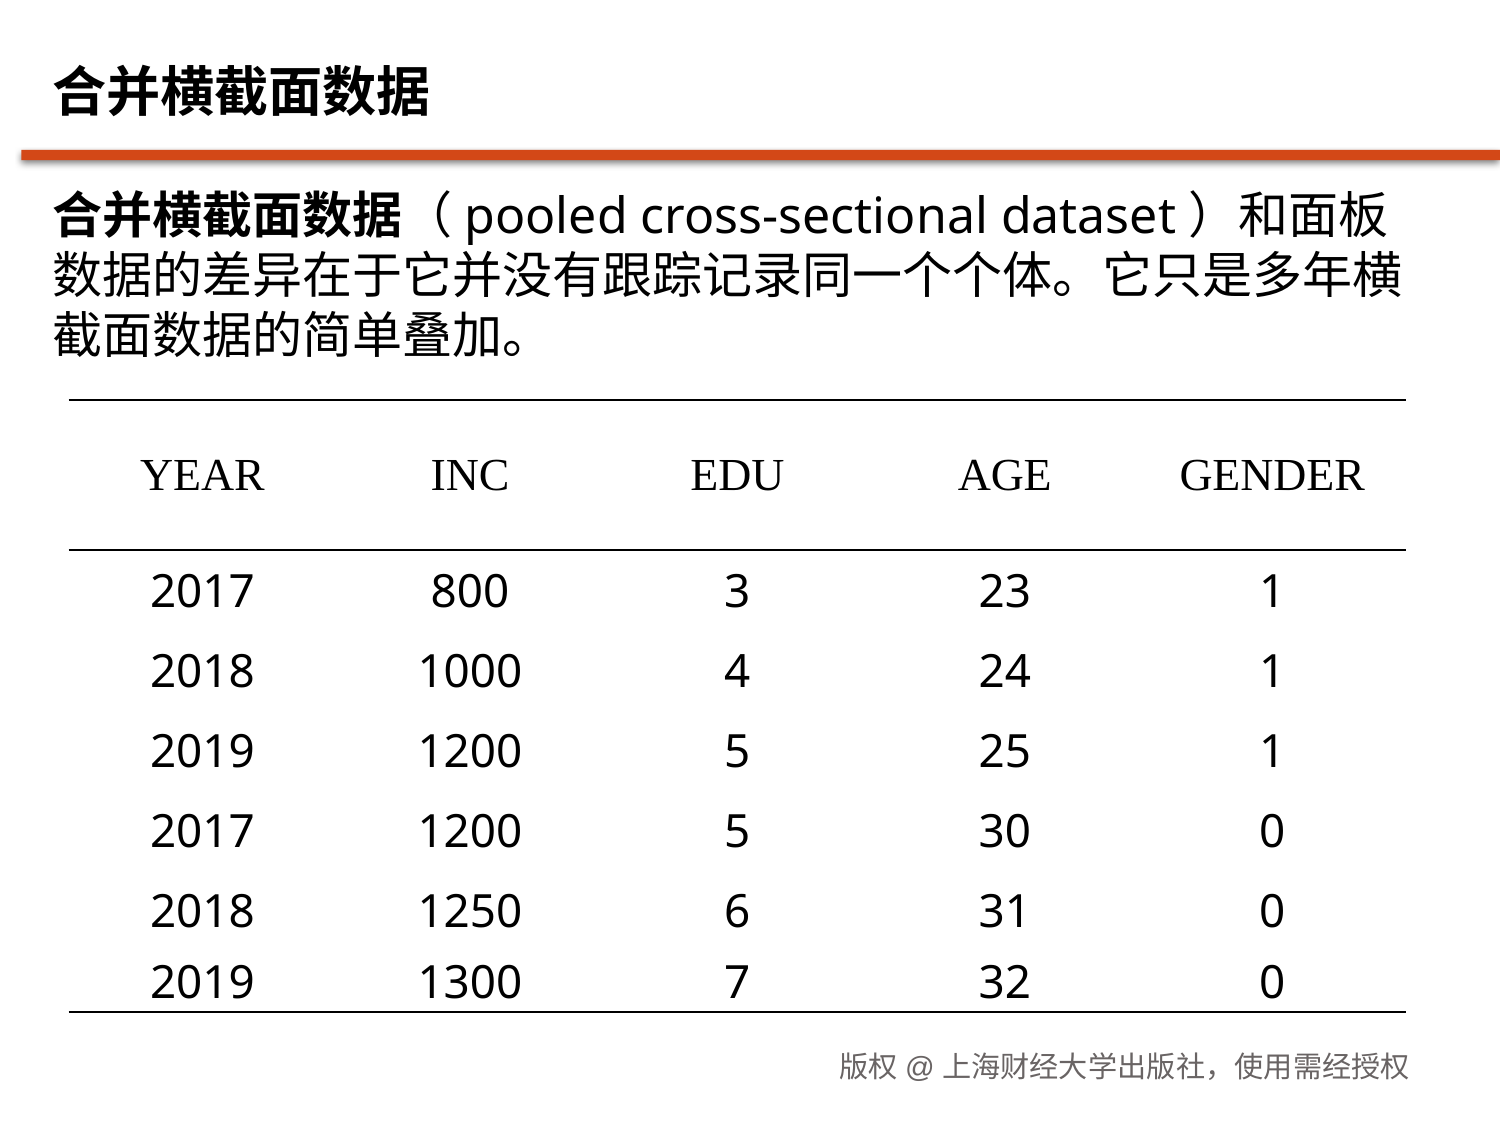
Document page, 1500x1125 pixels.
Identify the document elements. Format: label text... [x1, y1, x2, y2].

table_cell 2017 [69, 790, 336, 870]
table_cell 2018 [69, 870, 336, 950]
table_cell 1200 [336, 710, 604, 790]
table_cell 31 [871, 870, 1139, 950]
table_cell 0 [1139, 870, 1406, 950]
table_cell 1 [1139, 710, 1406, 790]
table_cell 25 [871, 710, 1139, 790]
table_cell 0 [1139, 790, 1406, 870]
table_cell 32 [871, 950, 1139, 1011]
table_cell 30 [871, 790, 1139, 870]
title 合并横截面数据 [37, 50, 1369, 138]
table_cell 24 [871, 630, 1139, 710]
table_cell 0 [1139, 950, 1406, 1011]
table_cell 2018 [69, 630, 336, 710]
table_header YEAR [69, 401, 336, 549]
table_cell 6 [604, 870, 871, 950]
table_cell 1 [1139, 630, 1406, 710]
table_cell 5 [604, 790, 871, 870]
list 合并横截面数据（pooled cross-sectional dataset）和面板数据的差异在于它并没有跟踪记录同一个个体。它只是多年横截面数据的简单叠加。 [37, 176, 1438, 264]
table_cell 1250 [336, 870, 604, 950]
table_cell 1 [1139, 551, 1406, 630]
table_cell 5 [604, 710, 871, 790]
table_cell 2019 [69, 710, 336, 790]
table_cell 3 [604, 551, 871, 630]
table_cell 2017 [69, 551, 336, 630]
table_header EDU [604, 401, 871, 549]
table_cell 7 [604, 950, 871, 1011]
table_cell 4 [604, 630, 871, 710]
footer 版权@上海财经大学出版社，使用需经授权 [825, 1028, 1475, 1104]
table_cell 800 [336, 551, 604, 630]
table_header AGE [871, 401, 1139, 549]
table_cell 1300 [336, 950, 604, 1011]
table_header INC [336, 401, 604, 549]
table_cell 1000 [336, 630, 604, 710]
table_header GENDER [1139, 401, 1406, 549]
table_cell 1200 [336, 790, 604, 870]
table_cell 23 [871, 551, 1139, 630]
table_cell 2019 [69, 950, 336, 1011]
